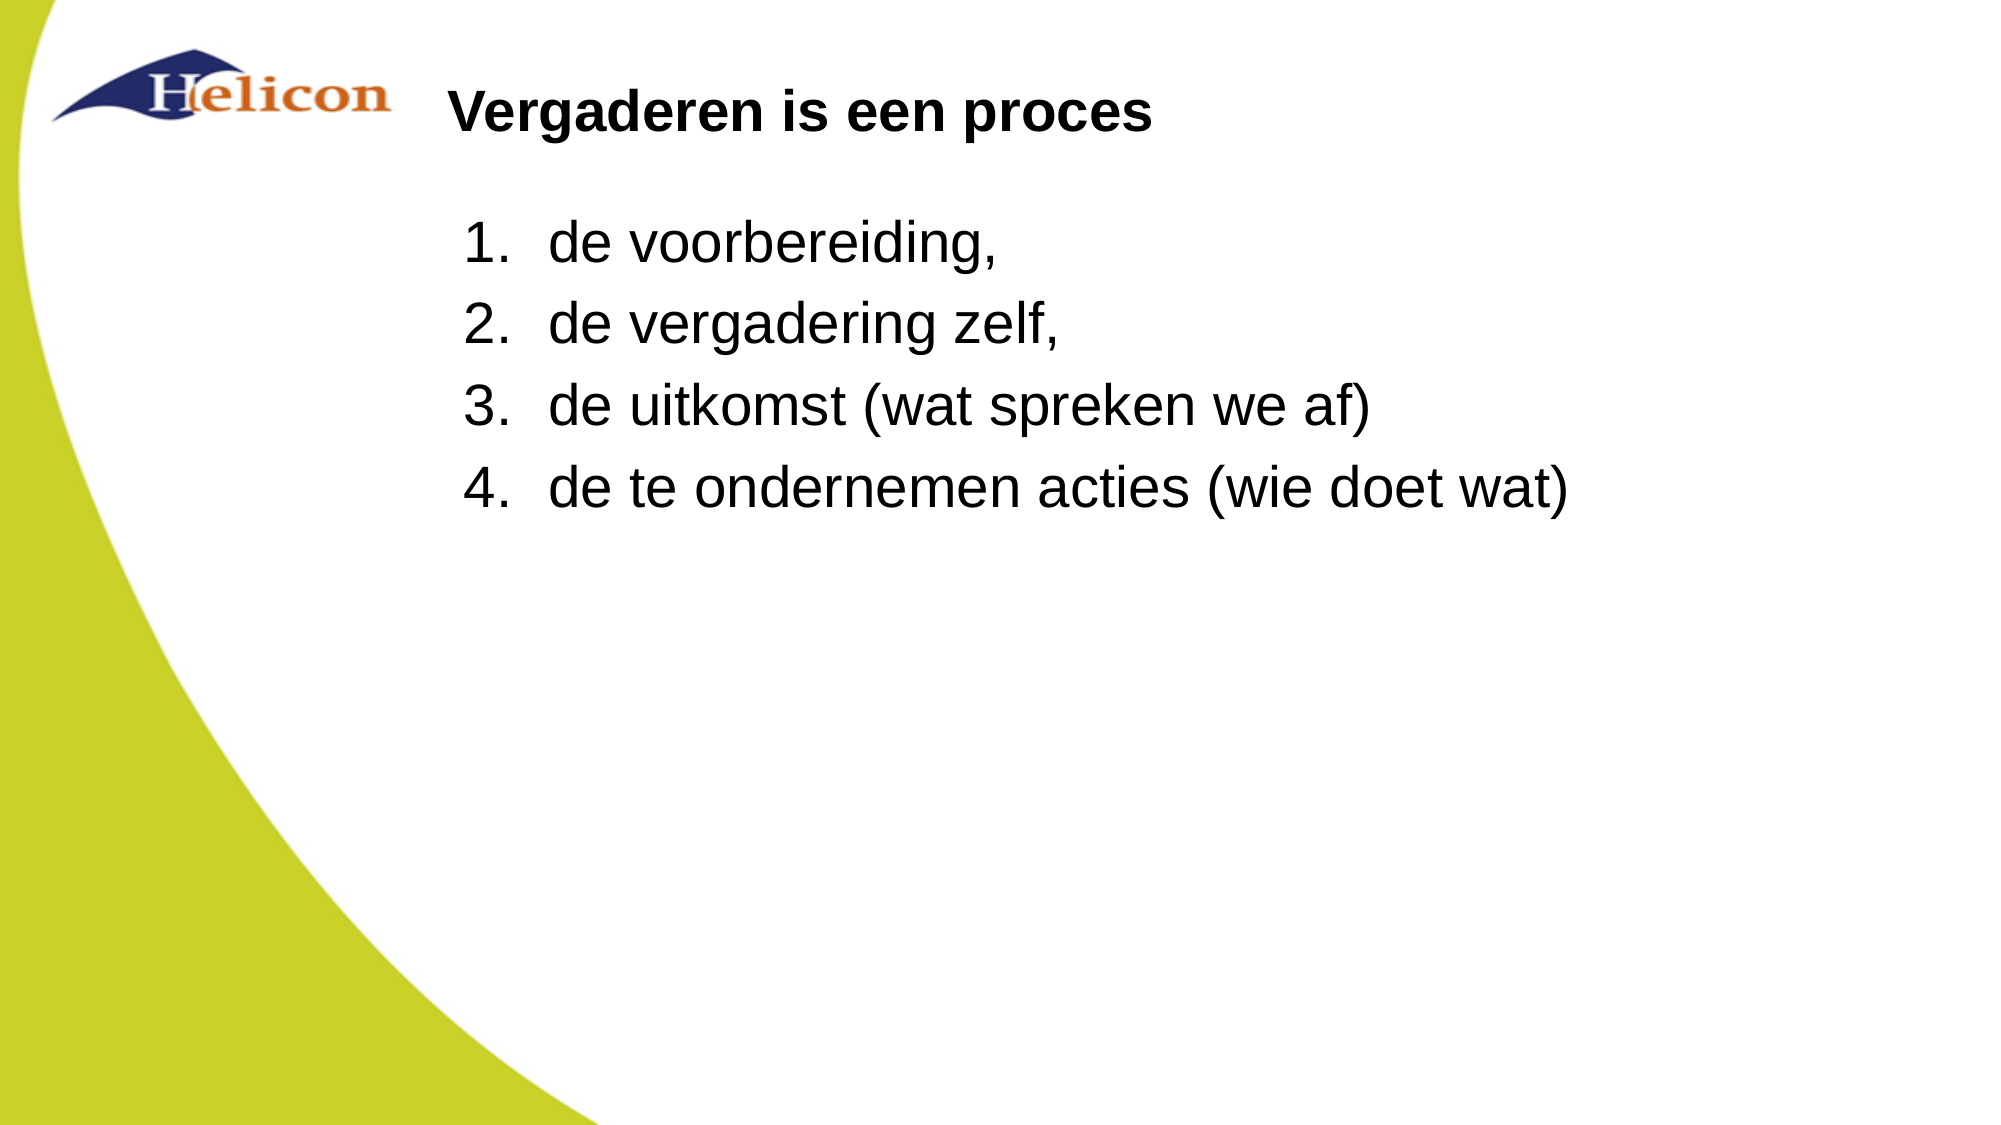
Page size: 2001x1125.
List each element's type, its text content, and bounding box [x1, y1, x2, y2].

list de voorbereiding, de vergadering zelf, de uitkomst (wat spreken we af) de te ondernemen acties (wie doet wat) [448, 196, 1900, 1005]
picture [0, 0, 2000, 1125]
title Vergaderen is een proces [432, 54, 1887, 161]
